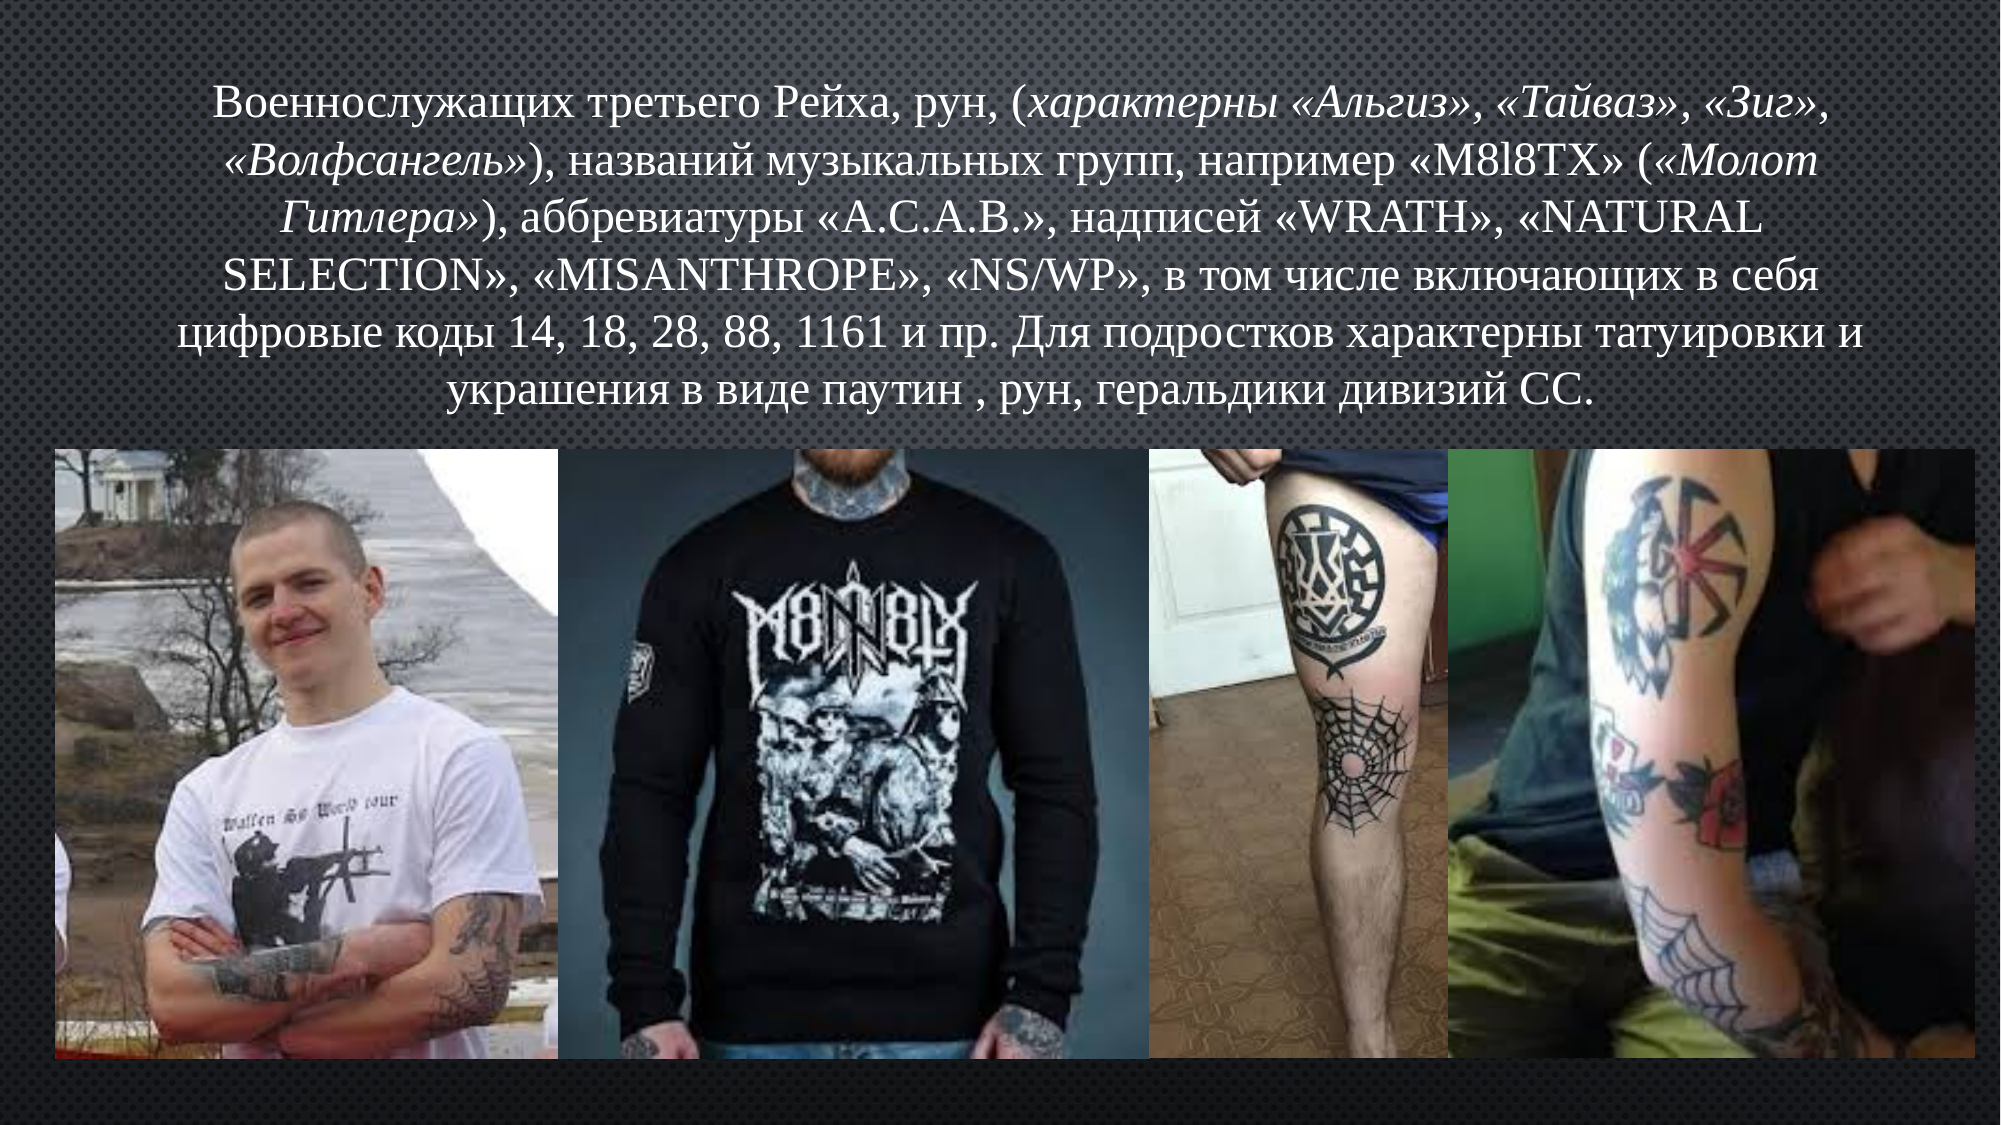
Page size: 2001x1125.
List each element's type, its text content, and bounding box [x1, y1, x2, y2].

text_box Военнослужащих третьего Рейха, рун, (характерны «Альгиз», «Тайваз», «Зиг», «Волфсангель»), названий музыкальных групп, например «M8l8TX» («Молот Гитлера»), аббревиатуры «A.C.A.B.», надписей «WRATH», «NATURAL SELECTION», «MISANTHROPE», «NS/WP», в том числе включающих в себя цифровые коды 14, 18, 28, 88, 1161 и пр. Для подростков характерны татуировки и украшения в виде паутин , рун, геральдики дивизий СС. [114, 62, 1930, 422]
picture [55, 448, 1975, 1059]
